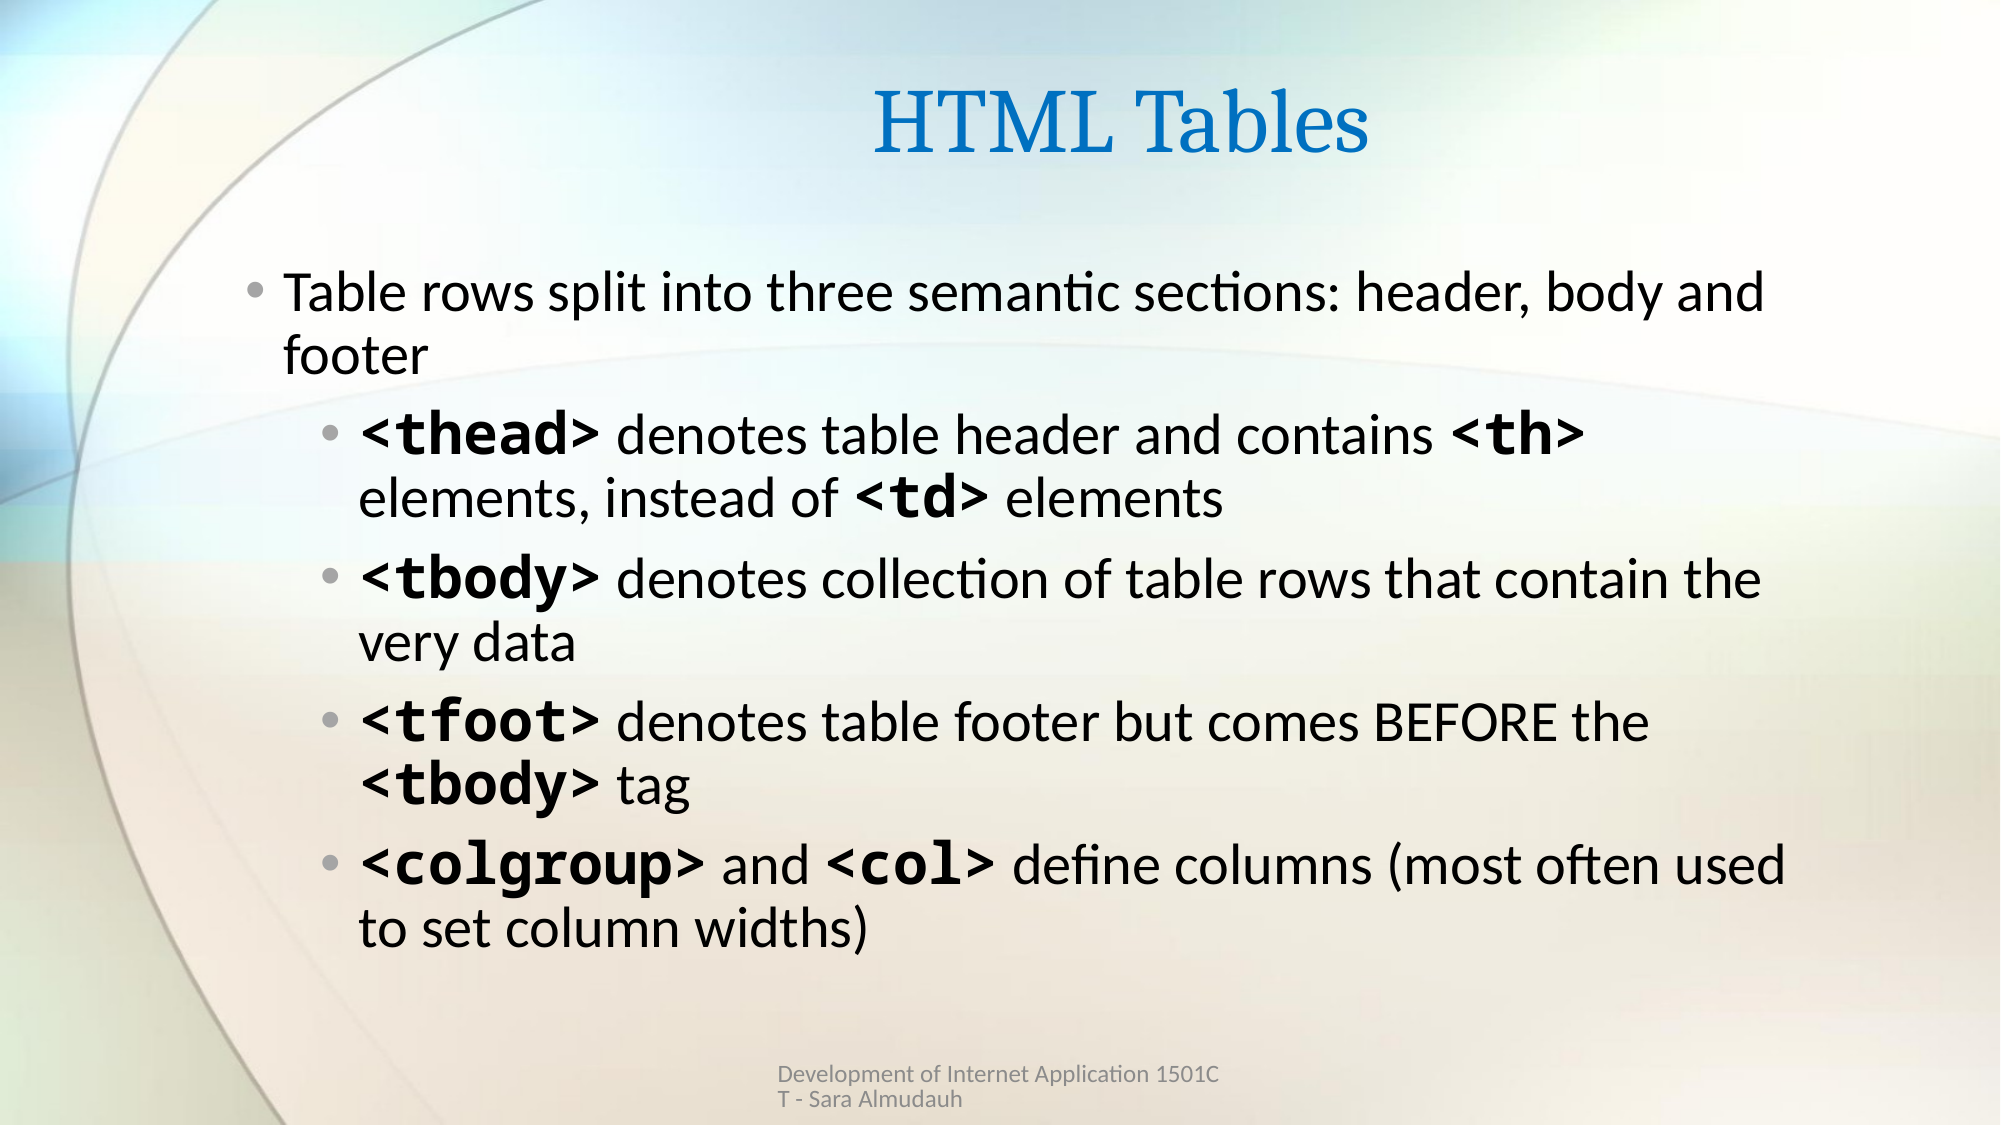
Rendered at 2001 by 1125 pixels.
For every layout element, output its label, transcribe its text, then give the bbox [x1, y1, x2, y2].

picture [0, 0, 2001, 1125]
title HTML Tables [381, 59, 1863, 172]
footer Development of Internet Application 1501CT - Sara Almudauh [762, 1042, 1238, 1103]
list Table rows split into three semantic sections: header, body and footer <thead> denotes table header and contains <th> elements, instead of <td> elements <tbody> denotes collection of table rows that contain the very data <tfoot> denotes table footer but comes BEFORE the <tbody> tag <colgroup> and <col> define columns (most often used to set column widths) [230, 253, 1838, 1003]
